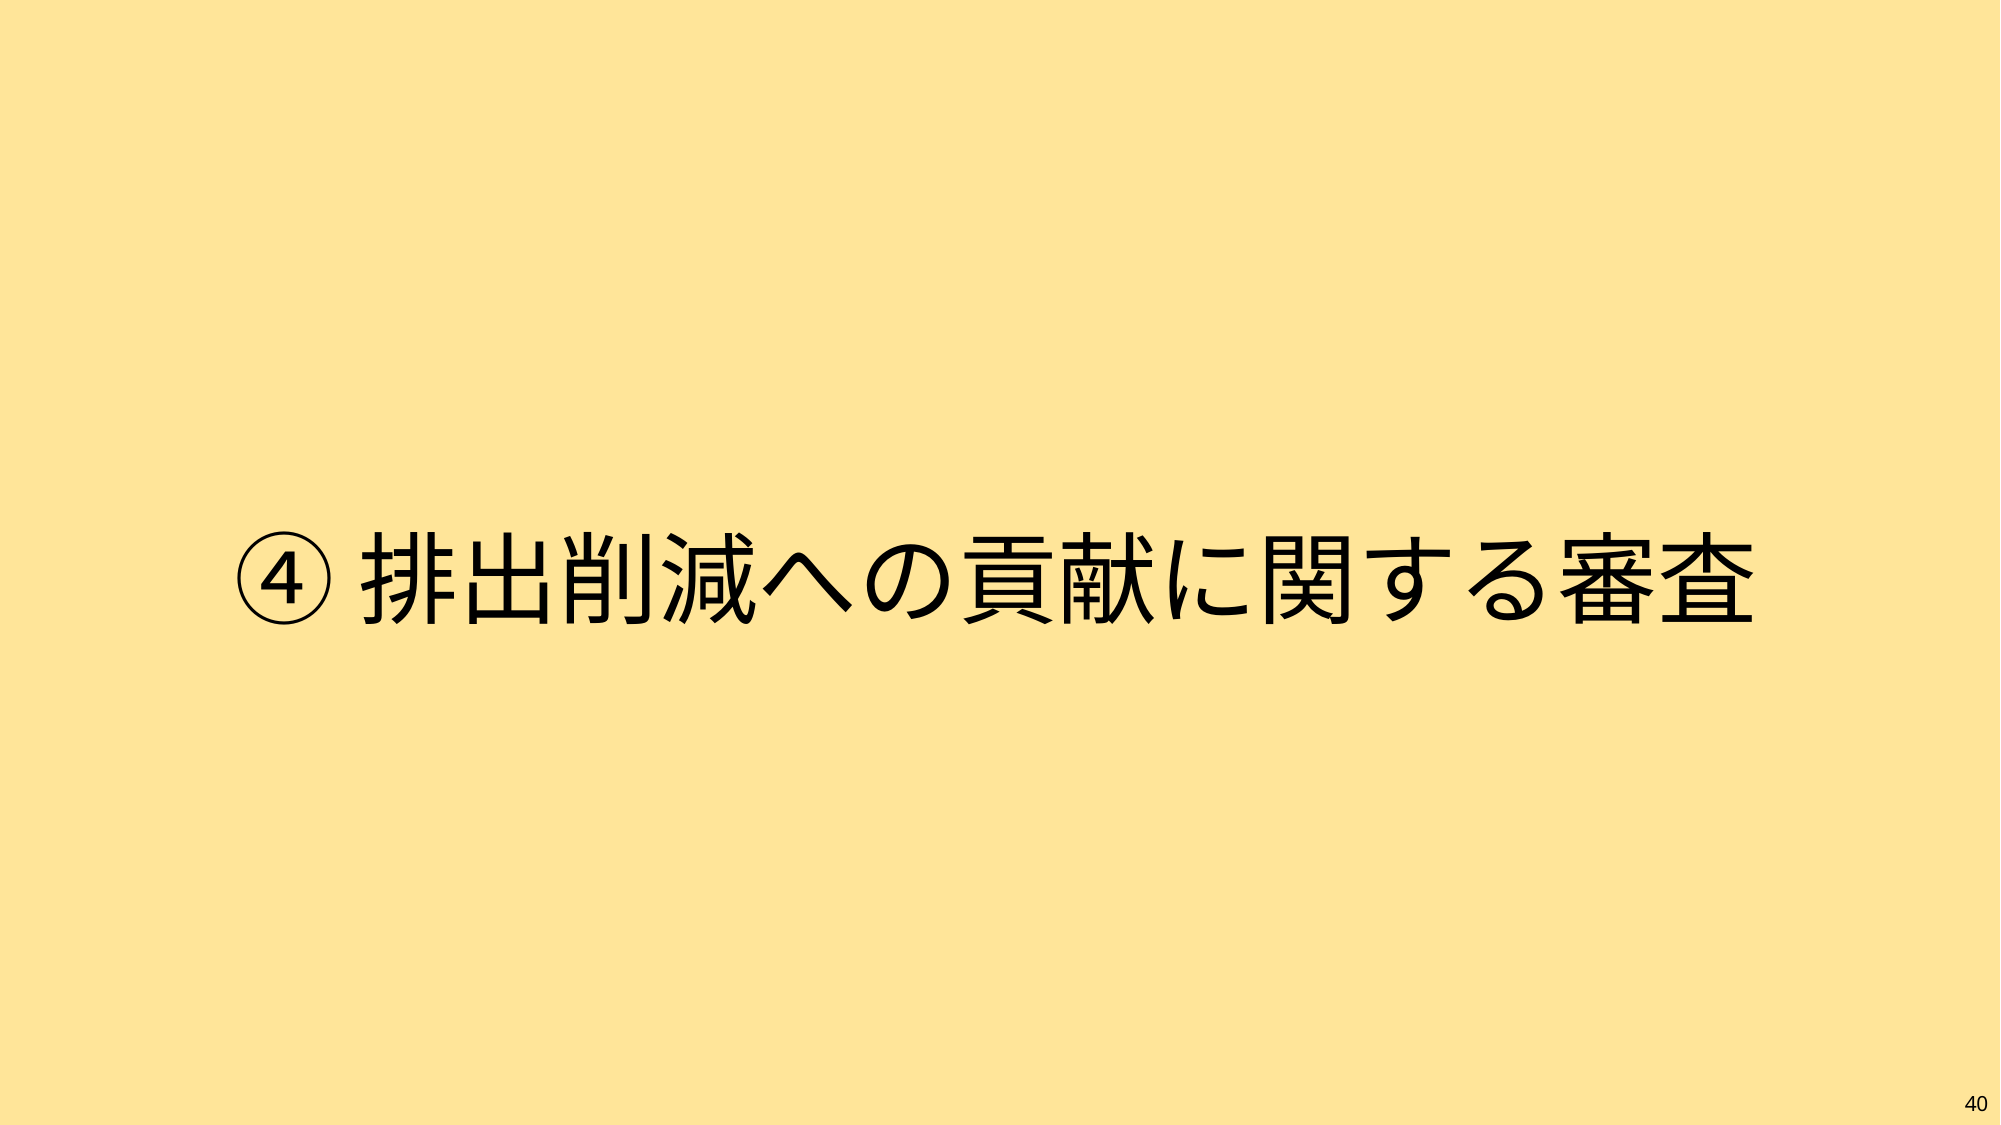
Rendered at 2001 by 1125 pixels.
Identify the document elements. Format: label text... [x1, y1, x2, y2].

text_box ④排出削減への貢献に関する審査 [125, 298, 1867, 827]
